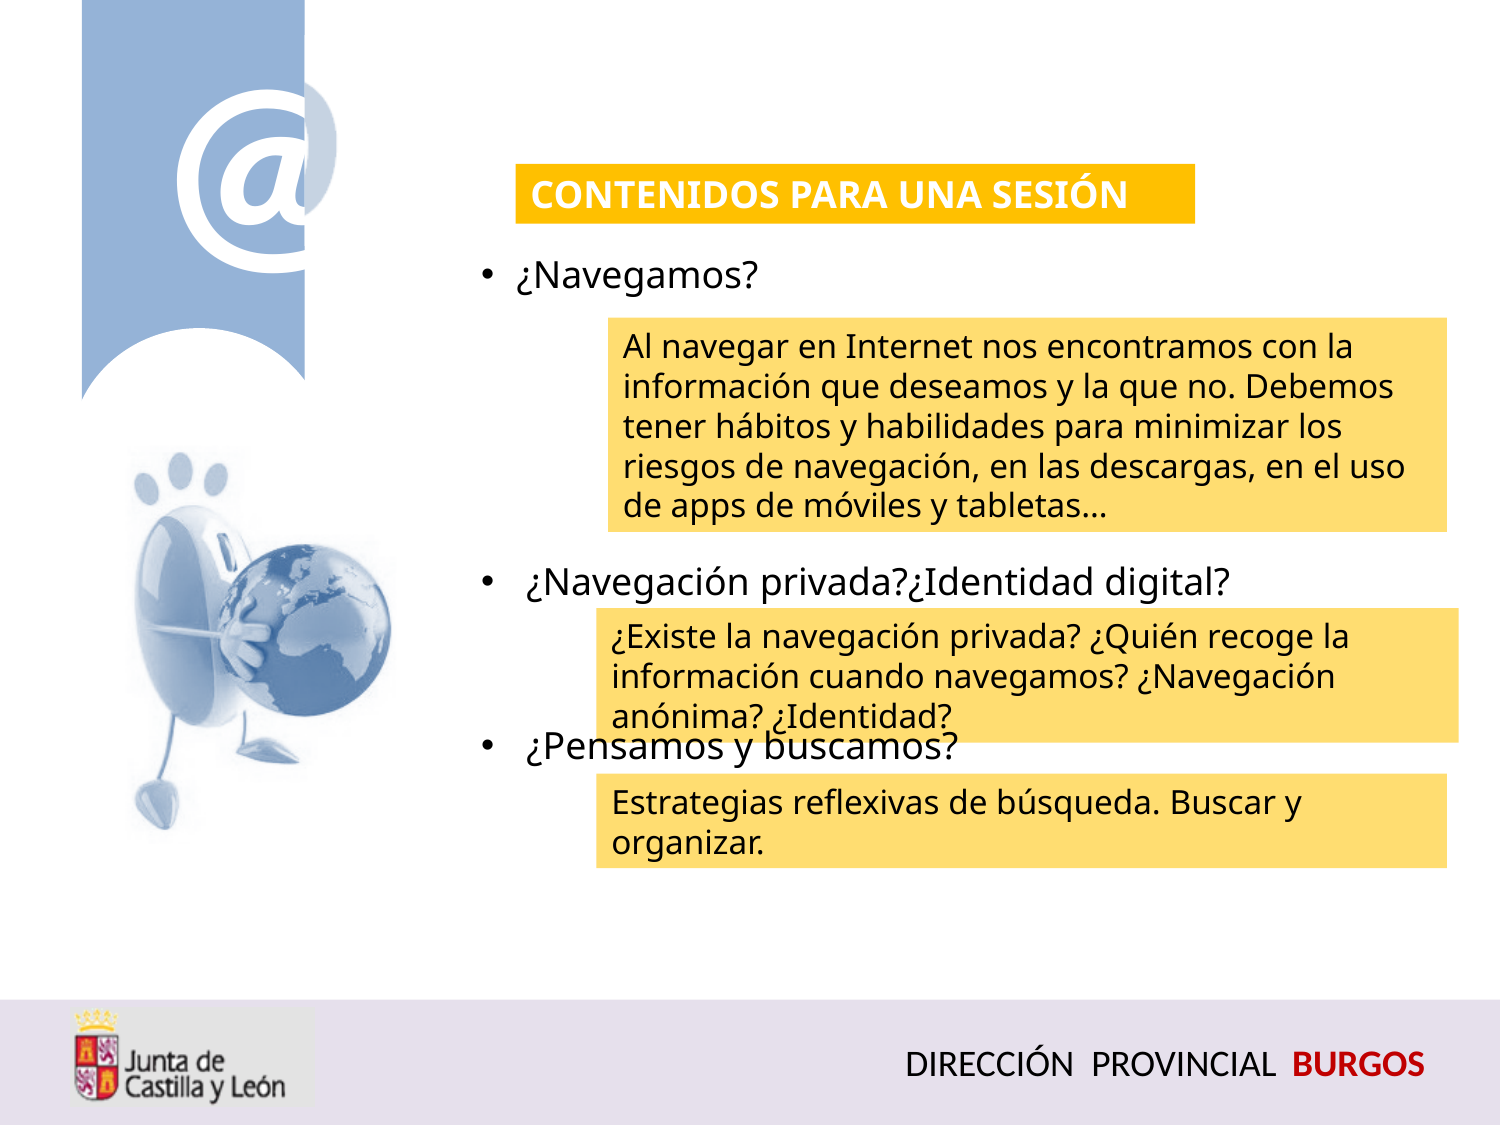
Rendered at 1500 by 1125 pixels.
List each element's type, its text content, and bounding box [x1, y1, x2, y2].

text_box ¿Navegación privada?¿Identidad digital? [466, 550, 1369, 611]
text_box Al navegar en Internet nos encontramos con la información que deseamos y la que no. Debemos tener hábitos y habilidades para minimizar los riesgos de navegación, en las descargas, en el uso de apps de móviles y tabletas… [608, 317, 1447, 532]
picture [70, 1007, 315, 1107]
text_box CONTENIDOS PARA UNA SESIÓN [515, 163, 1196, 224]
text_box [0, 999, 1500, 1125]
text_box ¿Navegamos? [466, 243, 1489, 304]
text_box ¿Existe la navegación privada? ¿Quién recoge la información cuando navegamos? ¿Navegación anónima? ¿Identidad? [596, 608, 1459, 743]
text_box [58, 0, 436, 844]
text_box Estrategias reflexivas de búsqueda. Buscar y organizar. [596, 773, 1447, 869]
text_box ¿Pensamos y buscamos? [466, 714, 1369, 775]
